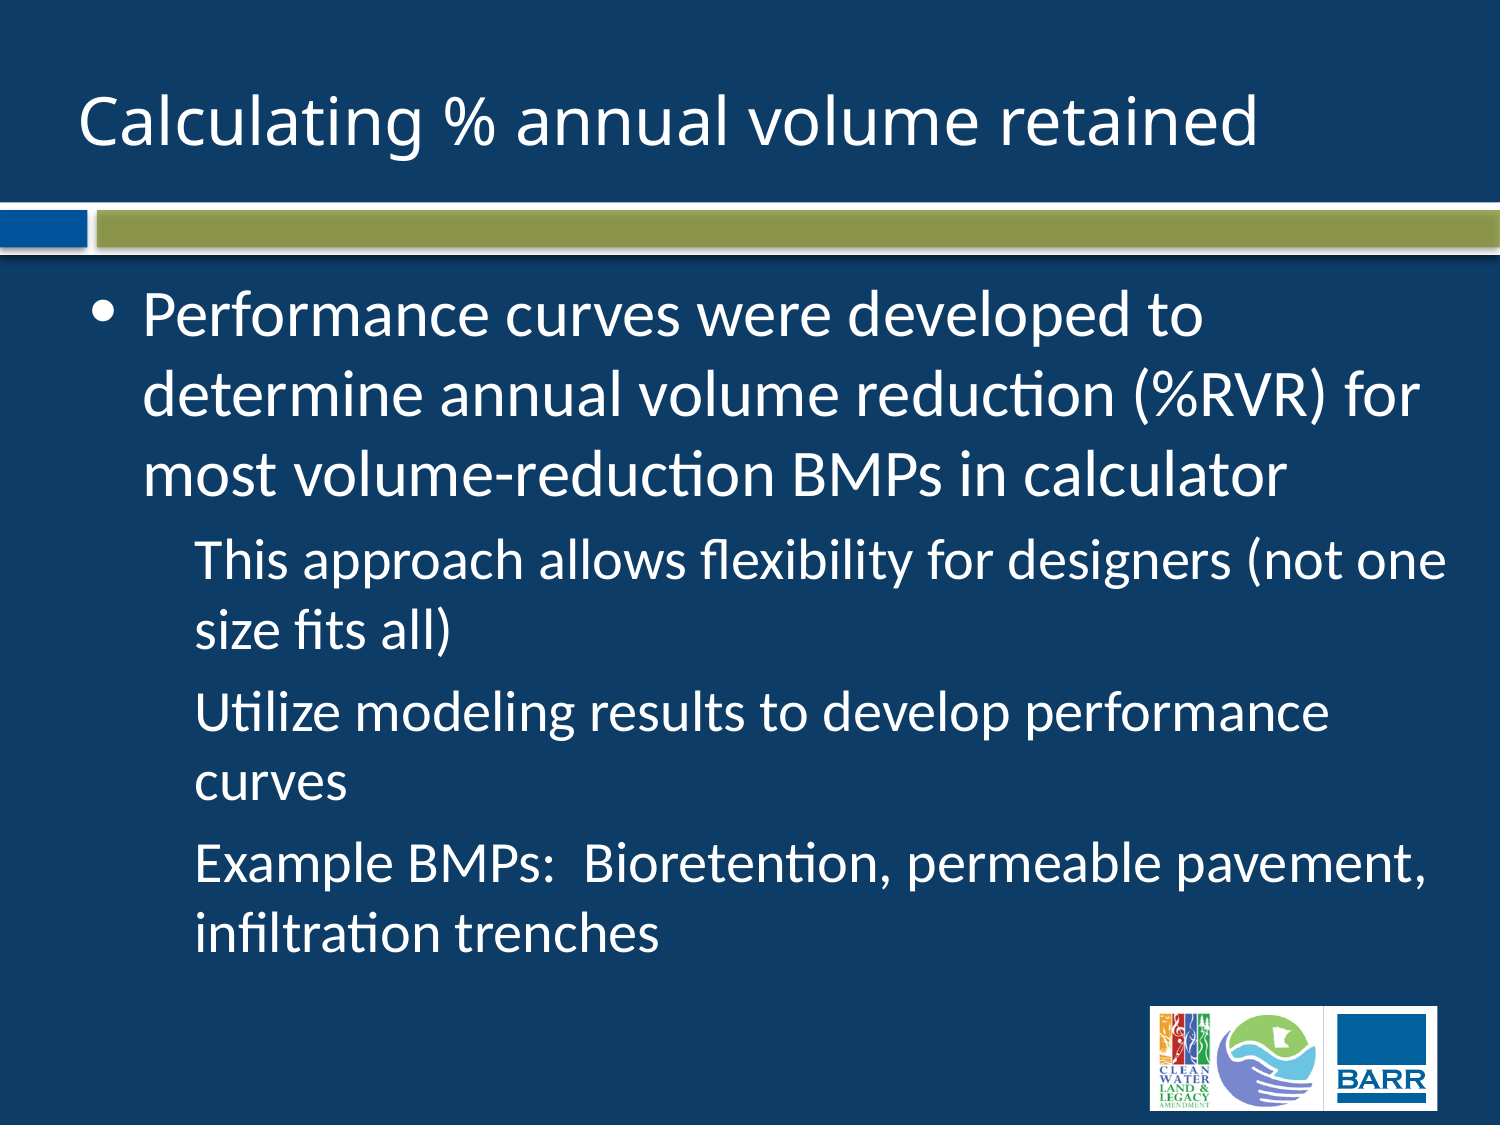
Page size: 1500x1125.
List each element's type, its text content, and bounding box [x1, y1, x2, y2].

picture [1149, 1006, 1323, 1111]
list Performance curves were developed to determine annual volume reduction (%RVR) for most volume-reduction BMPs in calculator This approach allows flexibility for designers (not one size fits all) Utilize modeling results to develop performance curves Example BMPs: Bioretention, permeable pavement, infiltration trenches [75, 262, 1475, 1005]
title Calculating % annual volume retained [62, 37, 1475, 200]
